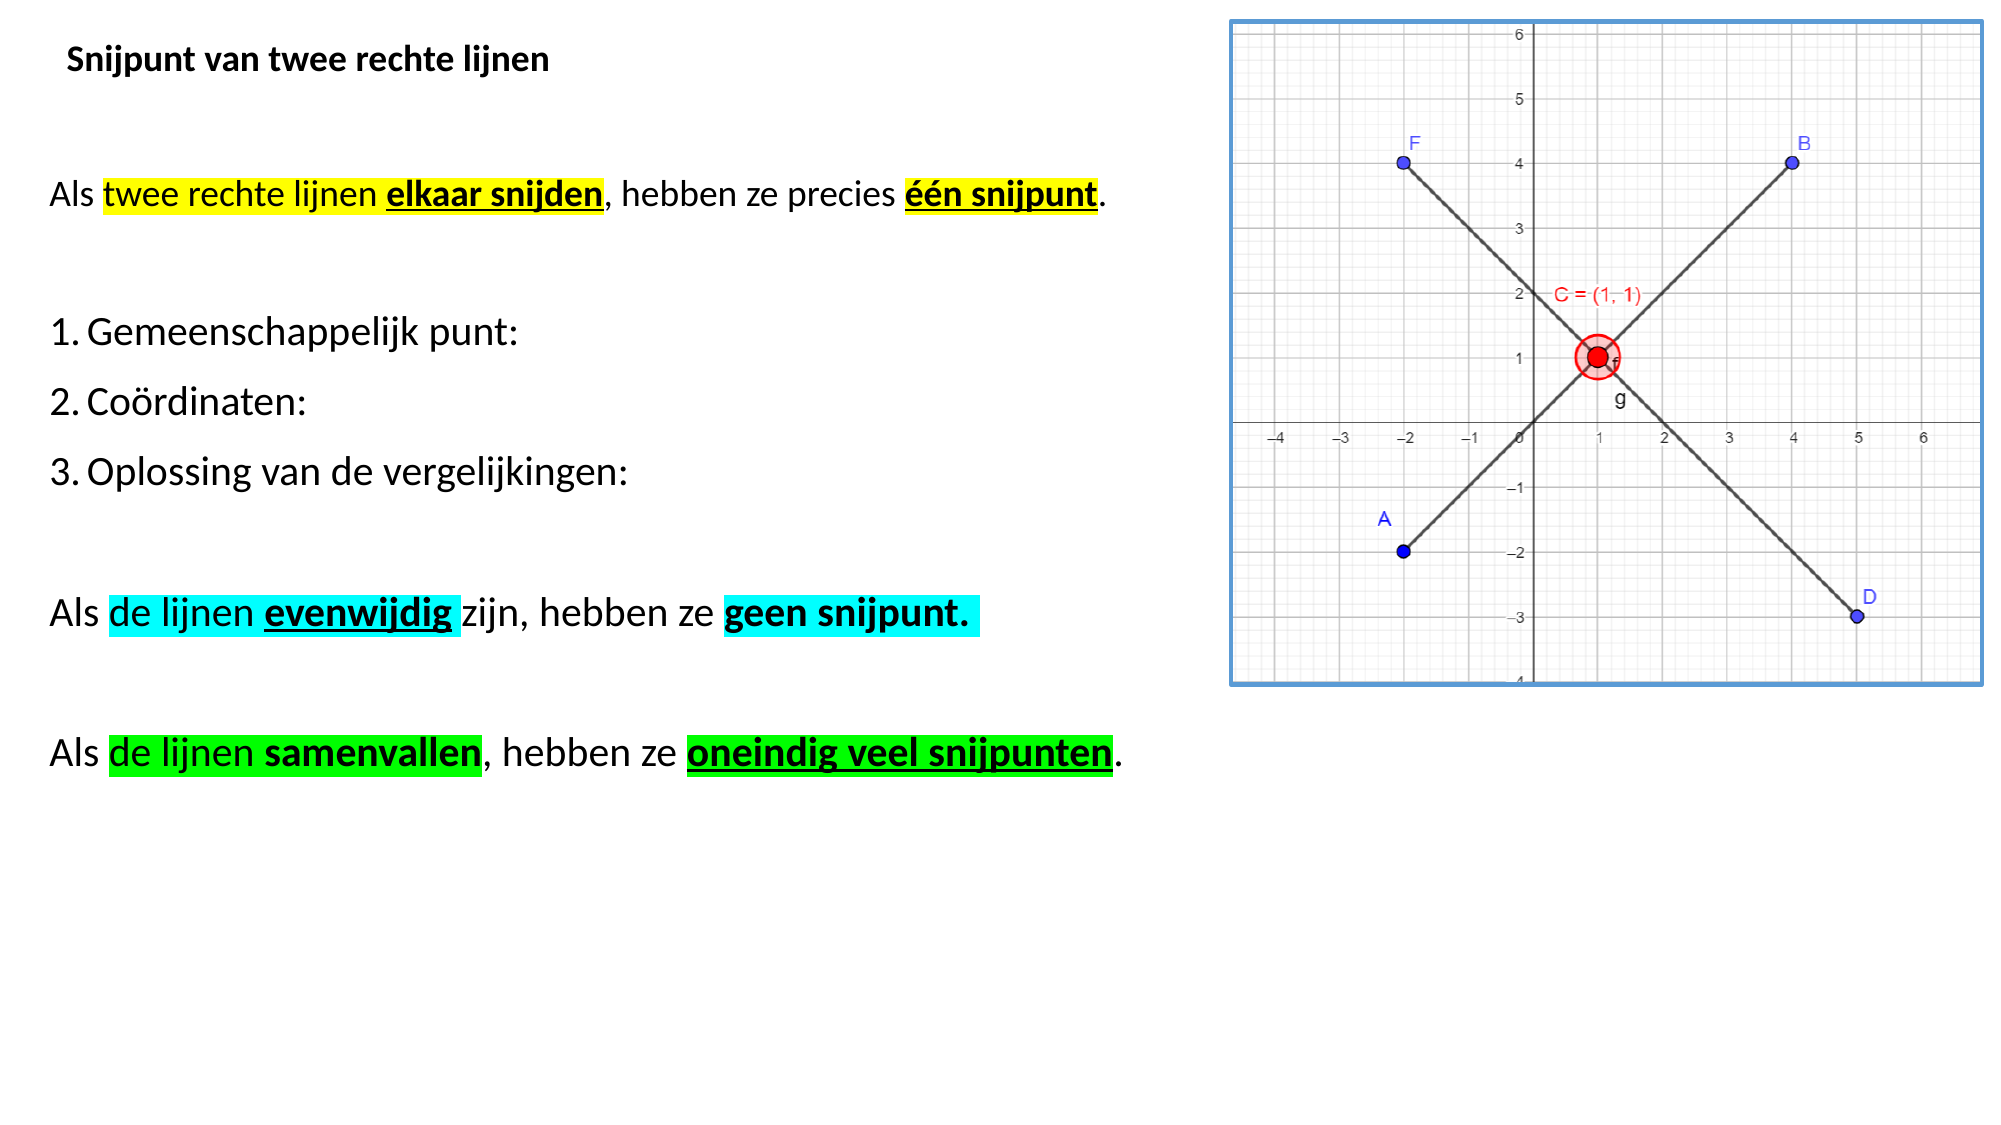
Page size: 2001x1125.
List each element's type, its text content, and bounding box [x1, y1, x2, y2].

picture [1233, 23, 1980, 682]
text_box Als twee rechte lijnen elkaar snijden, hebben ze precies één snijpunt. Gemeenschappelijk punt: Coördinaten: Oplossing van de vergelijkingen: Als de lijnen evenwijdig zijn, hebben ze geen snijpunt. Als de lijnen samenvallen, hebben ze oneindig veel snijpunten. [34, 96, 1176, 923]
text_box Snijpunt van twee rechte lijnen [51, 23, 1053, 87]
